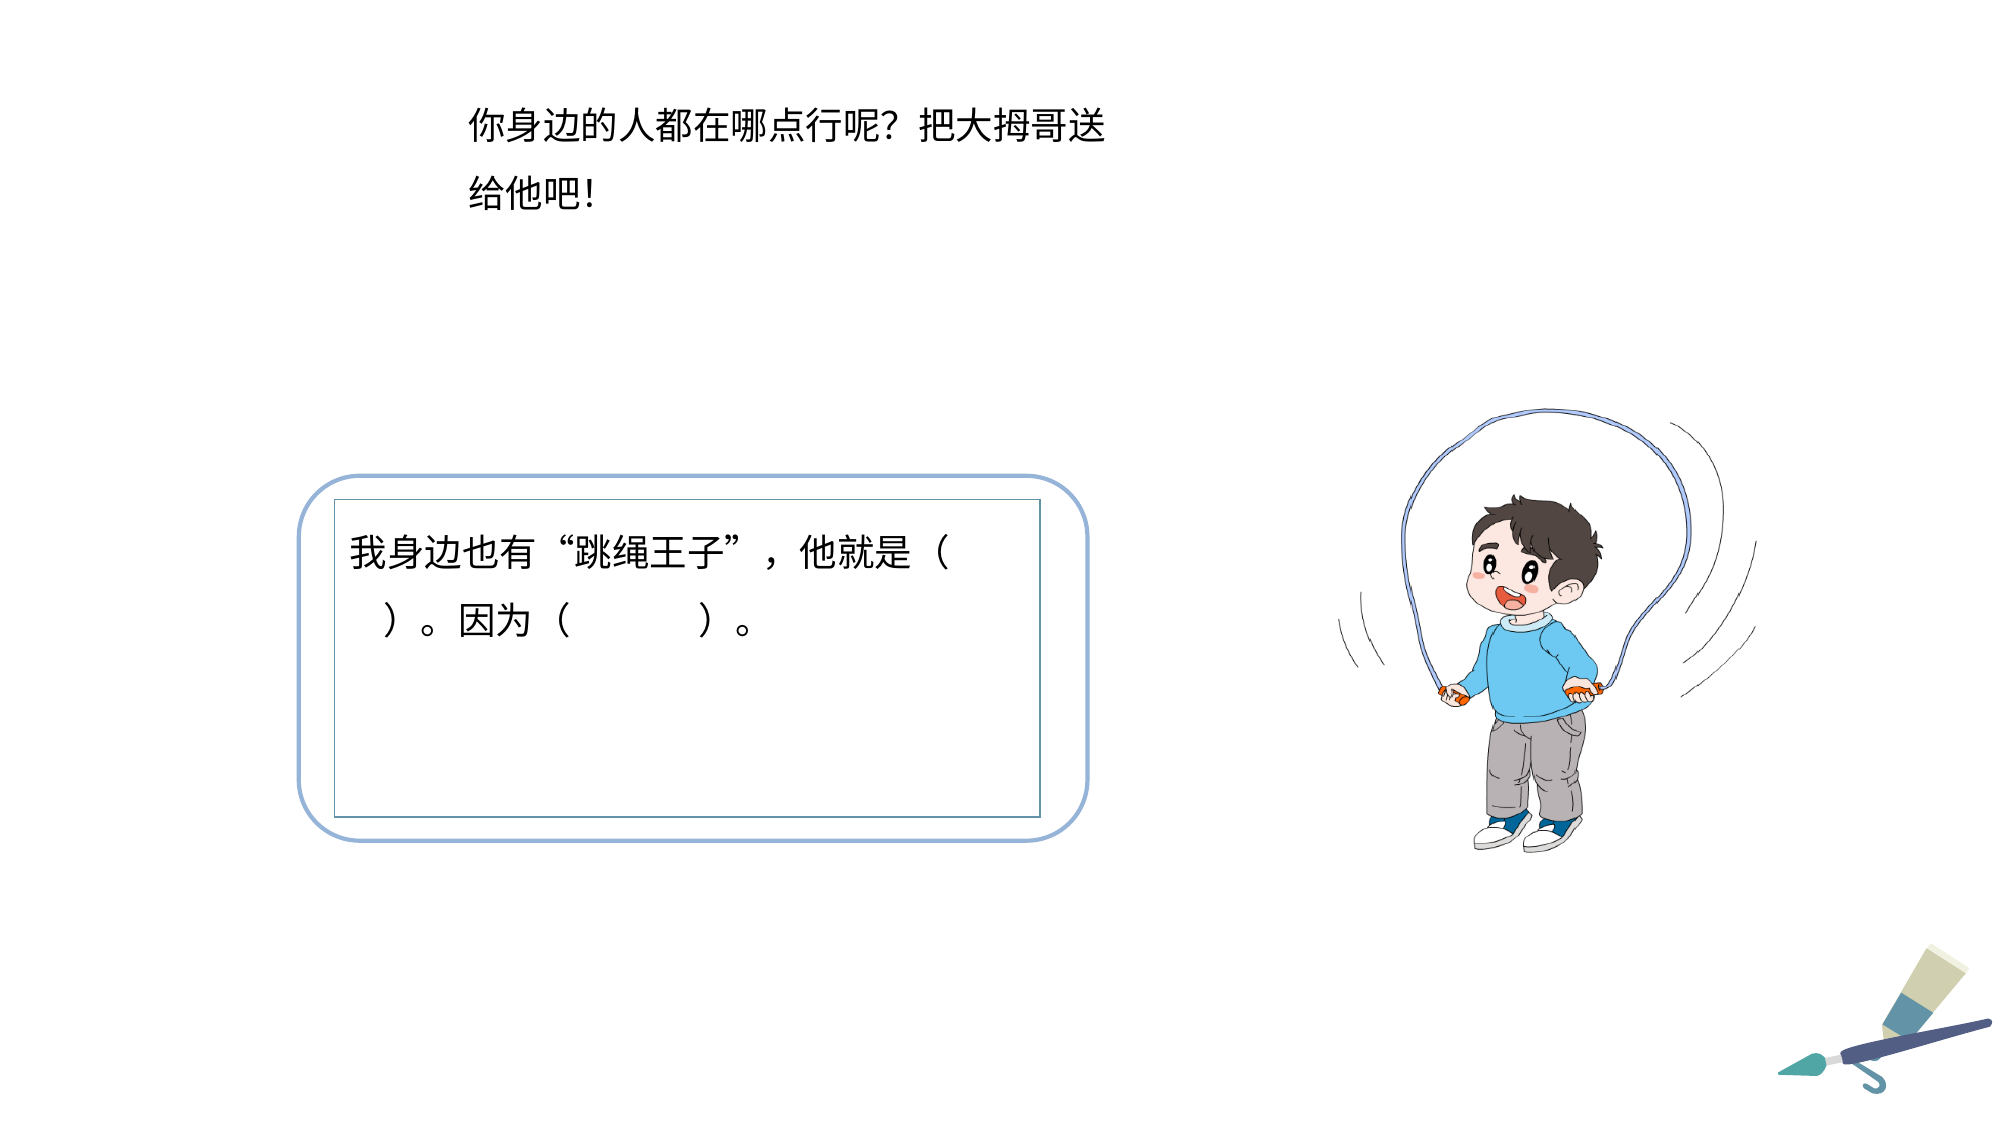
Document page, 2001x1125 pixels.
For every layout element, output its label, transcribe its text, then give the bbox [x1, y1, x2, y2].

picture [1329, 373, 1781, 882]
text_box [298, 475, 1088, 841]
text_box 你身边的人都在哪点行呢？把大拇哥送给他吧！ [453, 71, 1136, 304]
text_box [1811, 945, 1974, 1125]
text_box 我身边也有“跳绳王子”，他就是（ ）。因为（ ）。 [334, 499, 1041, 818]
